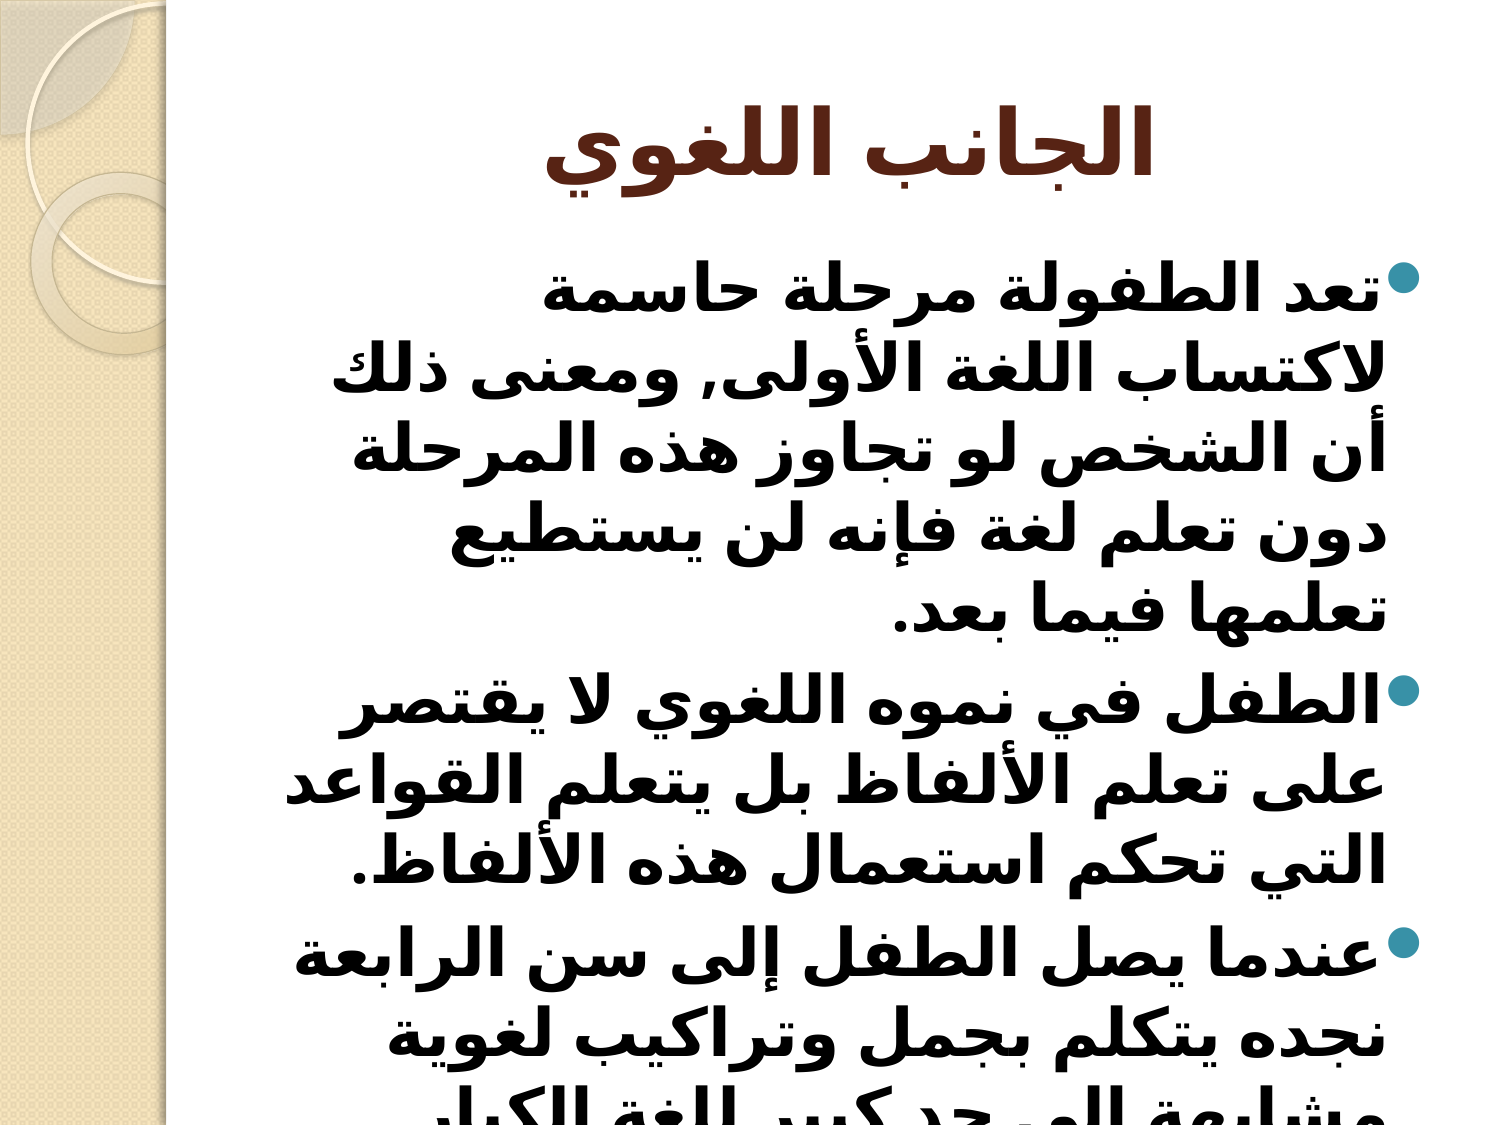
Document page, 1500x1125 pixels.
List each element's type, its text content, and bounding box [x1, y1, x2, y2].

list تعد الطفولة مرحلة حاسمة لاكتساب اللغة الأولى, ومعنى ذلك أن الشخص لو تجاوز هذه المرحلة دون تعلم لغة فإنه لن يستطيع تعلمها فيما بعد. الطفل في نموه اللغوي لا يقتصر على تعلم الألفاظ بل يتعلم القواعد التي تحكم استعمال هذه الألفاظ. عندما يصل الطفل إلى سن الرابعة نجده يتكلم بجمل وتراكيب لغوية مشابهة إلى حد كبير للغة الكبار. يظل الطفل في هذه المرحلة يجد صعوبة في فهم بعض الاستعمالات اللغوية ومنها المبني للمجهول. [235, 237, 1466, 1025]
title الجانب اللغوي [235, 45, 1466, 233]
